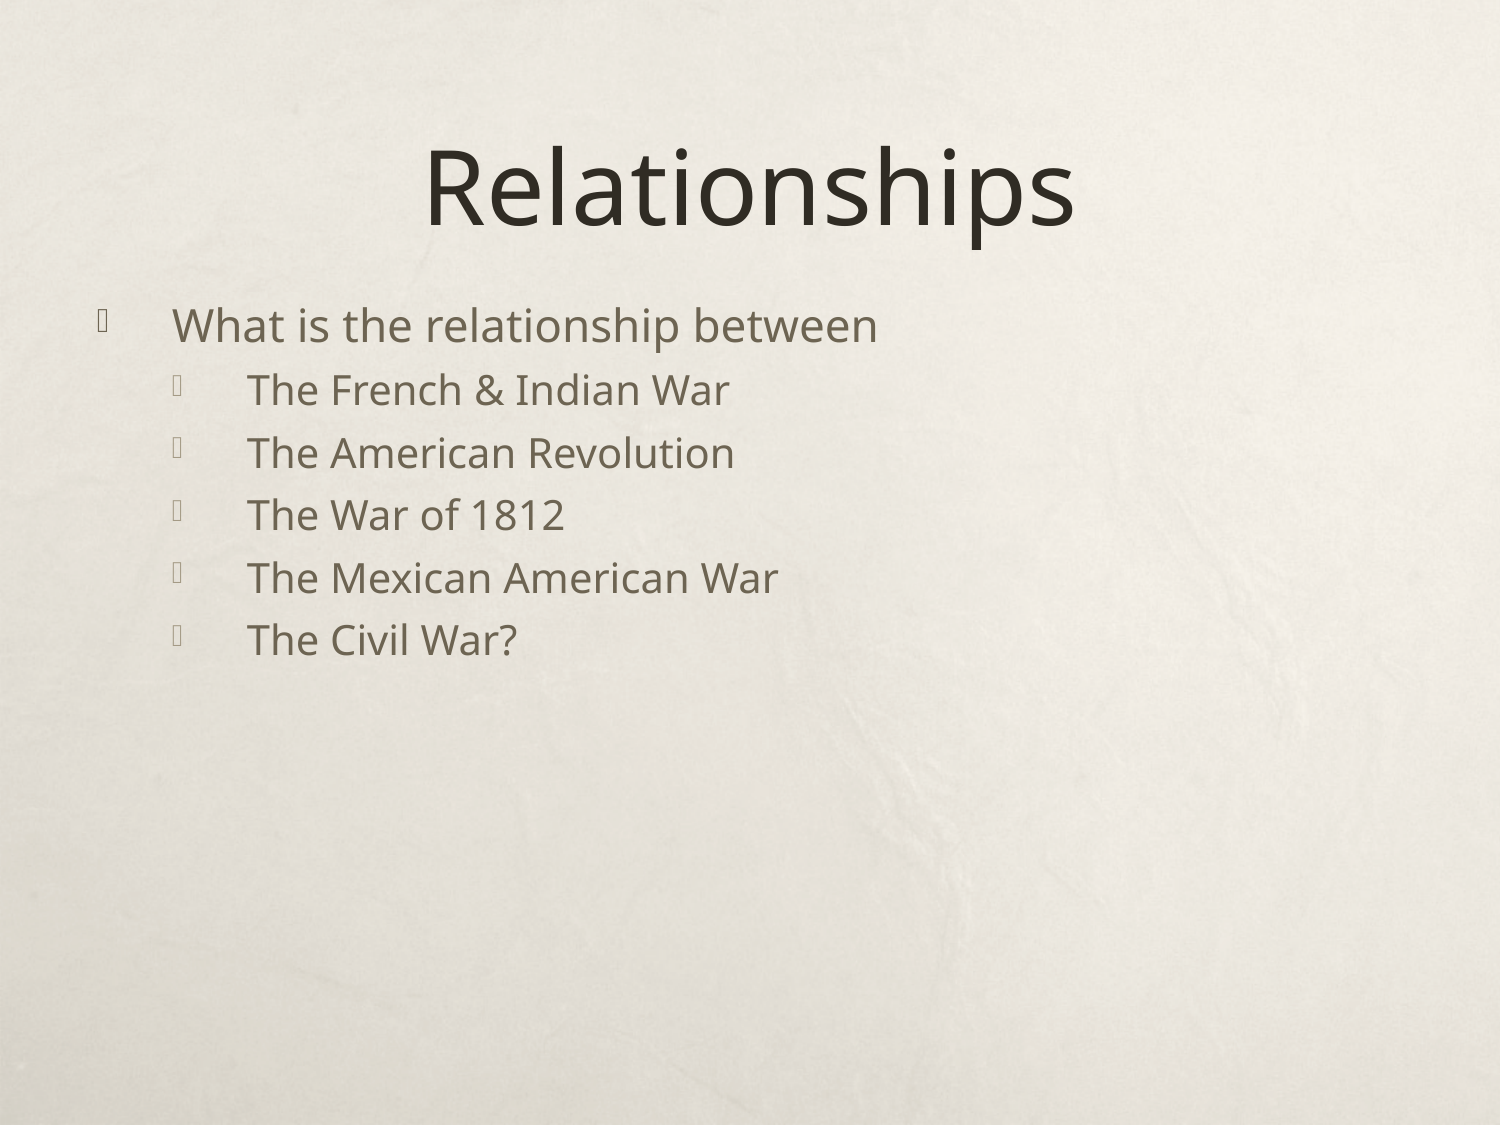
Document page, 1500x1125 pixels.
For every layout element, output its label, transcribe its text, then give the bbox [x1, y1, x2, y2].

title Relationships [81, 15, 1419, 254]
list What is the relationship between The French & Indian War The American Revolution The War of 1812 The Mexican American War The Civil War? [81, 288, 1419, 1005]
